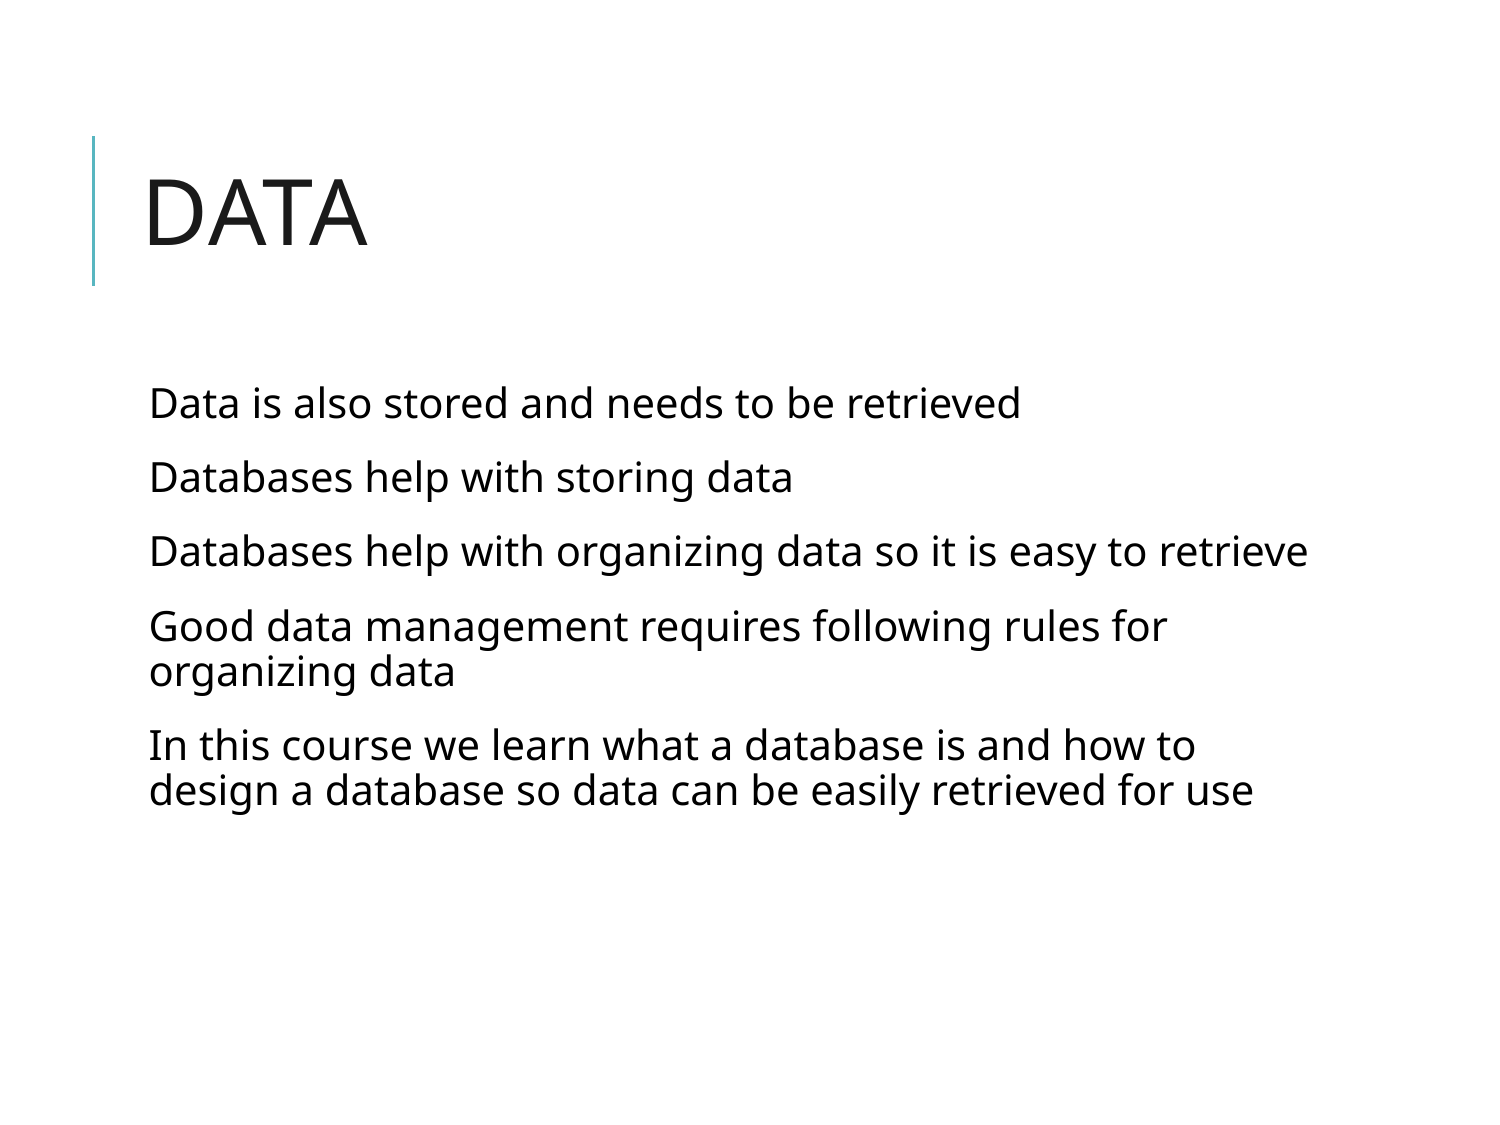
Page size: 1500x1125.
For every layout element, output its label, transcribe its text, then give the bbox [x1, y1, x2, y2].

title Data [126, 96, 1322, 342]
list Data is also stored and needs to be retrieved Databases help with storing data Databases help with organizing data so it is easy to retrieve Good data management requires following rules for organizing data In this course we learn what a database is and how to design a database so data can be easily retrieved for use [126, 375, 1322, 1035]
